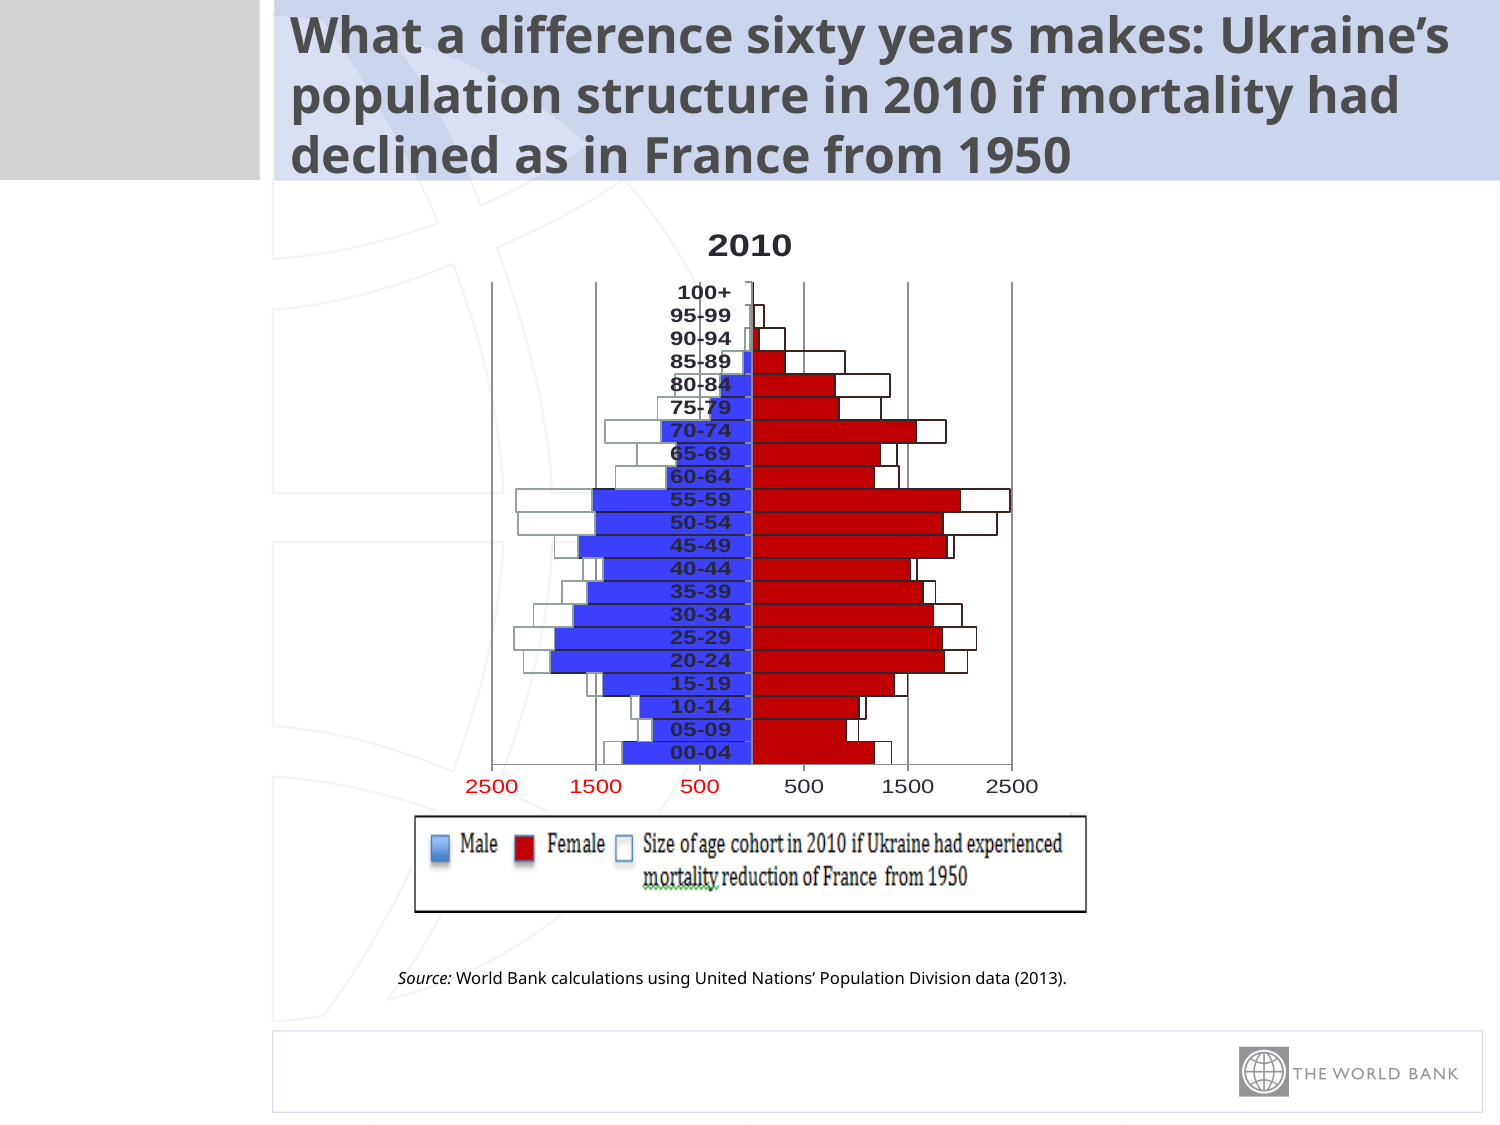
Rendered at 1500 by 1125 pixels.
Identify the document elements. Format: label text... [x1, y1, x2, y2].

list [437, 212, 1063, 810]
text_box Source: World Bank calculations using United Nations’ Population Division data (2013). [383, 960, 1200, 995]
title What a difference sixty years makes: Ukraine’s population structure in 2010 if mortality had declined as in France from 1950 [274, 0, 1488, 188]
picture [0, 0, 1500, 1125]
